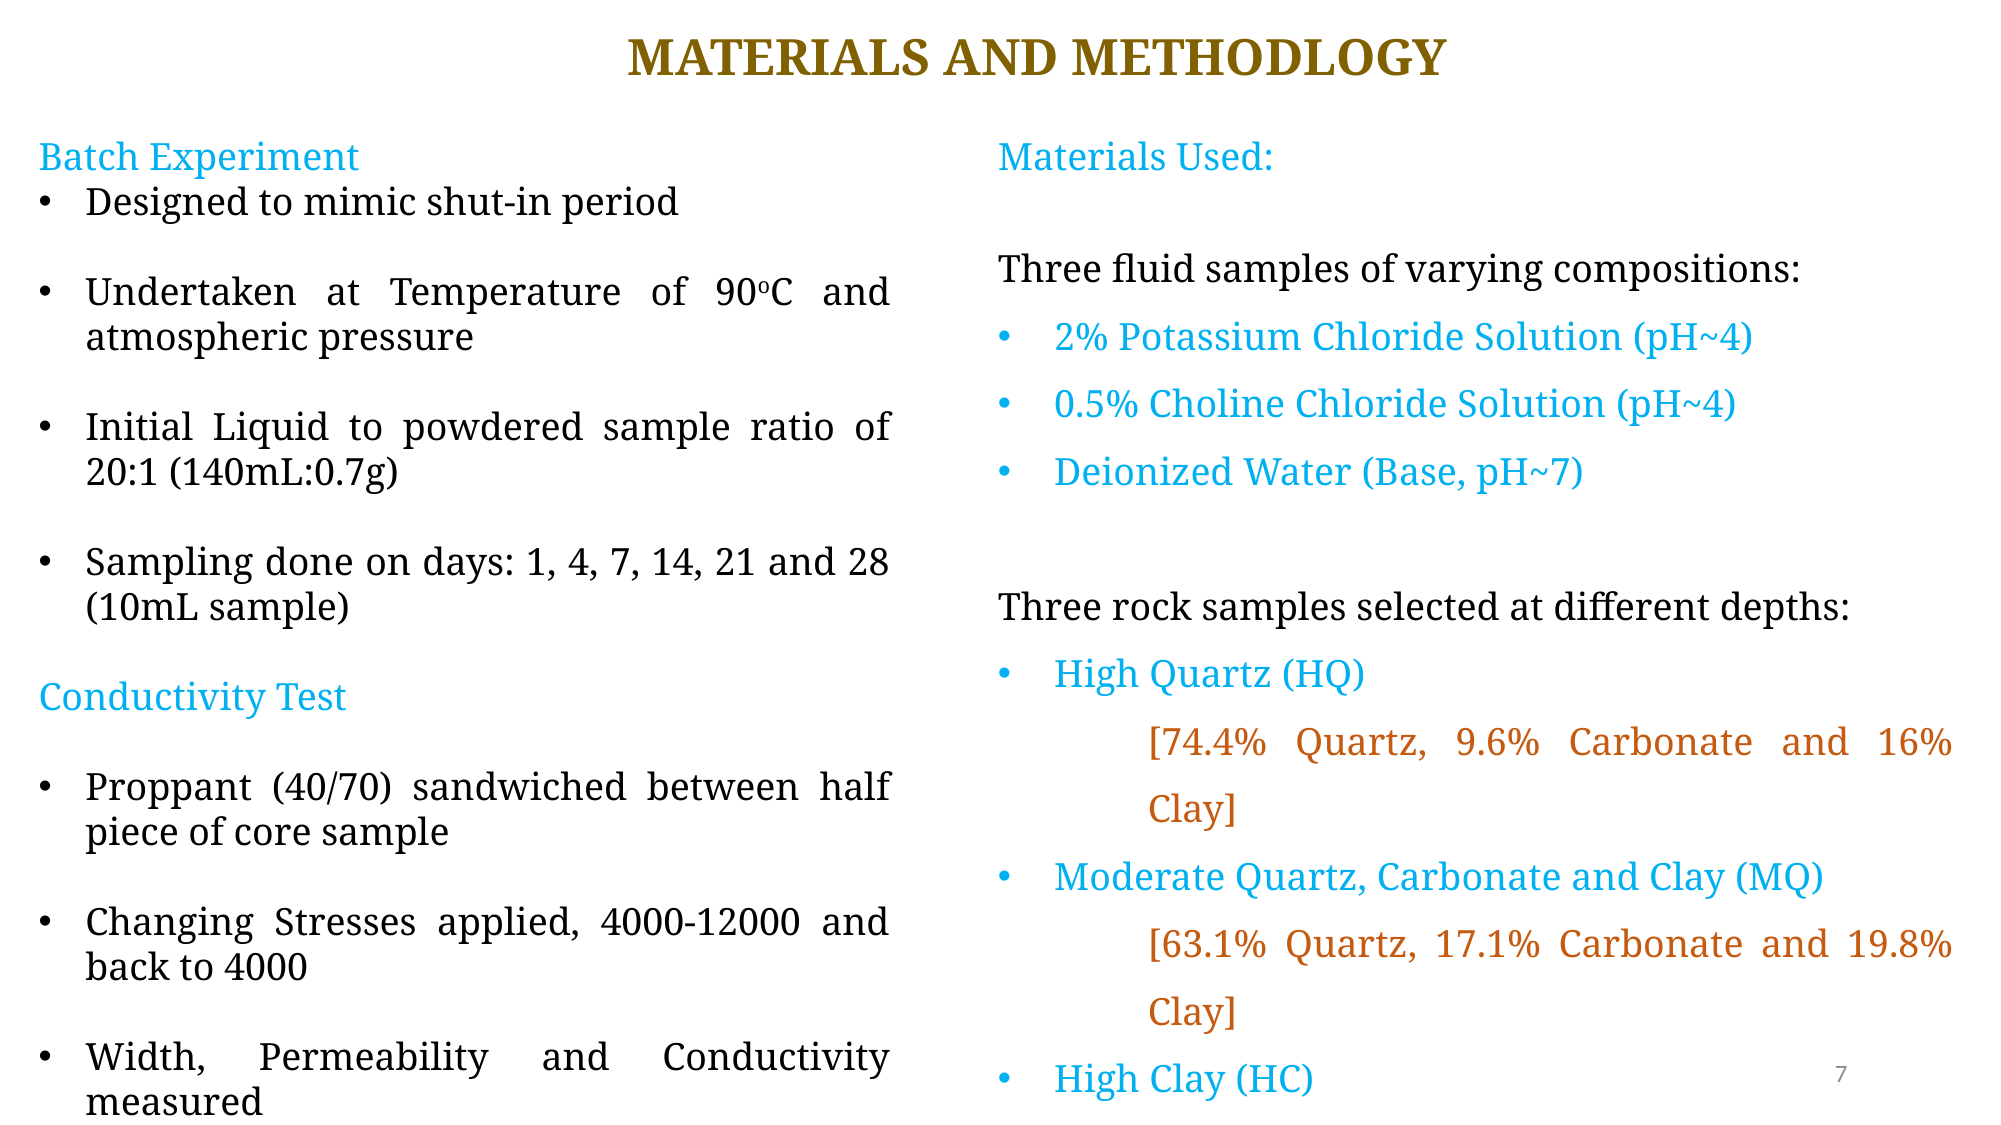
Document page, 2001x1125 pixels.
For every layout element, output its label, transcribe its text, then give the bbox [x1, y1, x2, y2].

text_box Batch Experiment Designed to mimic shut-in period Undertaken at Temperature of 90oC and atmospheric pressure Initial Liquid to powdered sample ratio of 20:1 (140mL:0.7g) Sampling done on days: 1, 4, 7, 14, 21 and 28 (10mL sample) Conductivity Test Proppant (40/70) sandwiched between half piece of core sample Changing Stresses applied, 4000-12000 and back to 4000 Width, Permeability and Conductivity measured [23, 125, 906, 1125]
text_box MATERIALS AND METHODLOGY [582, 14, 1494, 103]
slide_number 7 [1412, 1042, 1863, 1103]
text_box Materials Used: Three fluid samples of varying compositions: 2% Potassium Chloride Solution (pH~4) 0.5% Choline Chloride Solution (pH~4) Deionized Water (Base, pH~7) Three rock samples selected at different depths: High Quartz (HQ) [74.4% Quartz, 9.6% Carbonate and 16% Clay] Moderate Quartz, Carbonate and Clay (MQ) [63.1% Quartz, 17.1% Carbonate and 19.8% Clay] High Clay (HC) [41.5% Quartz, 14.1% Carbonate and 44.4% Clay] [983, 125, 1969, 1125]
